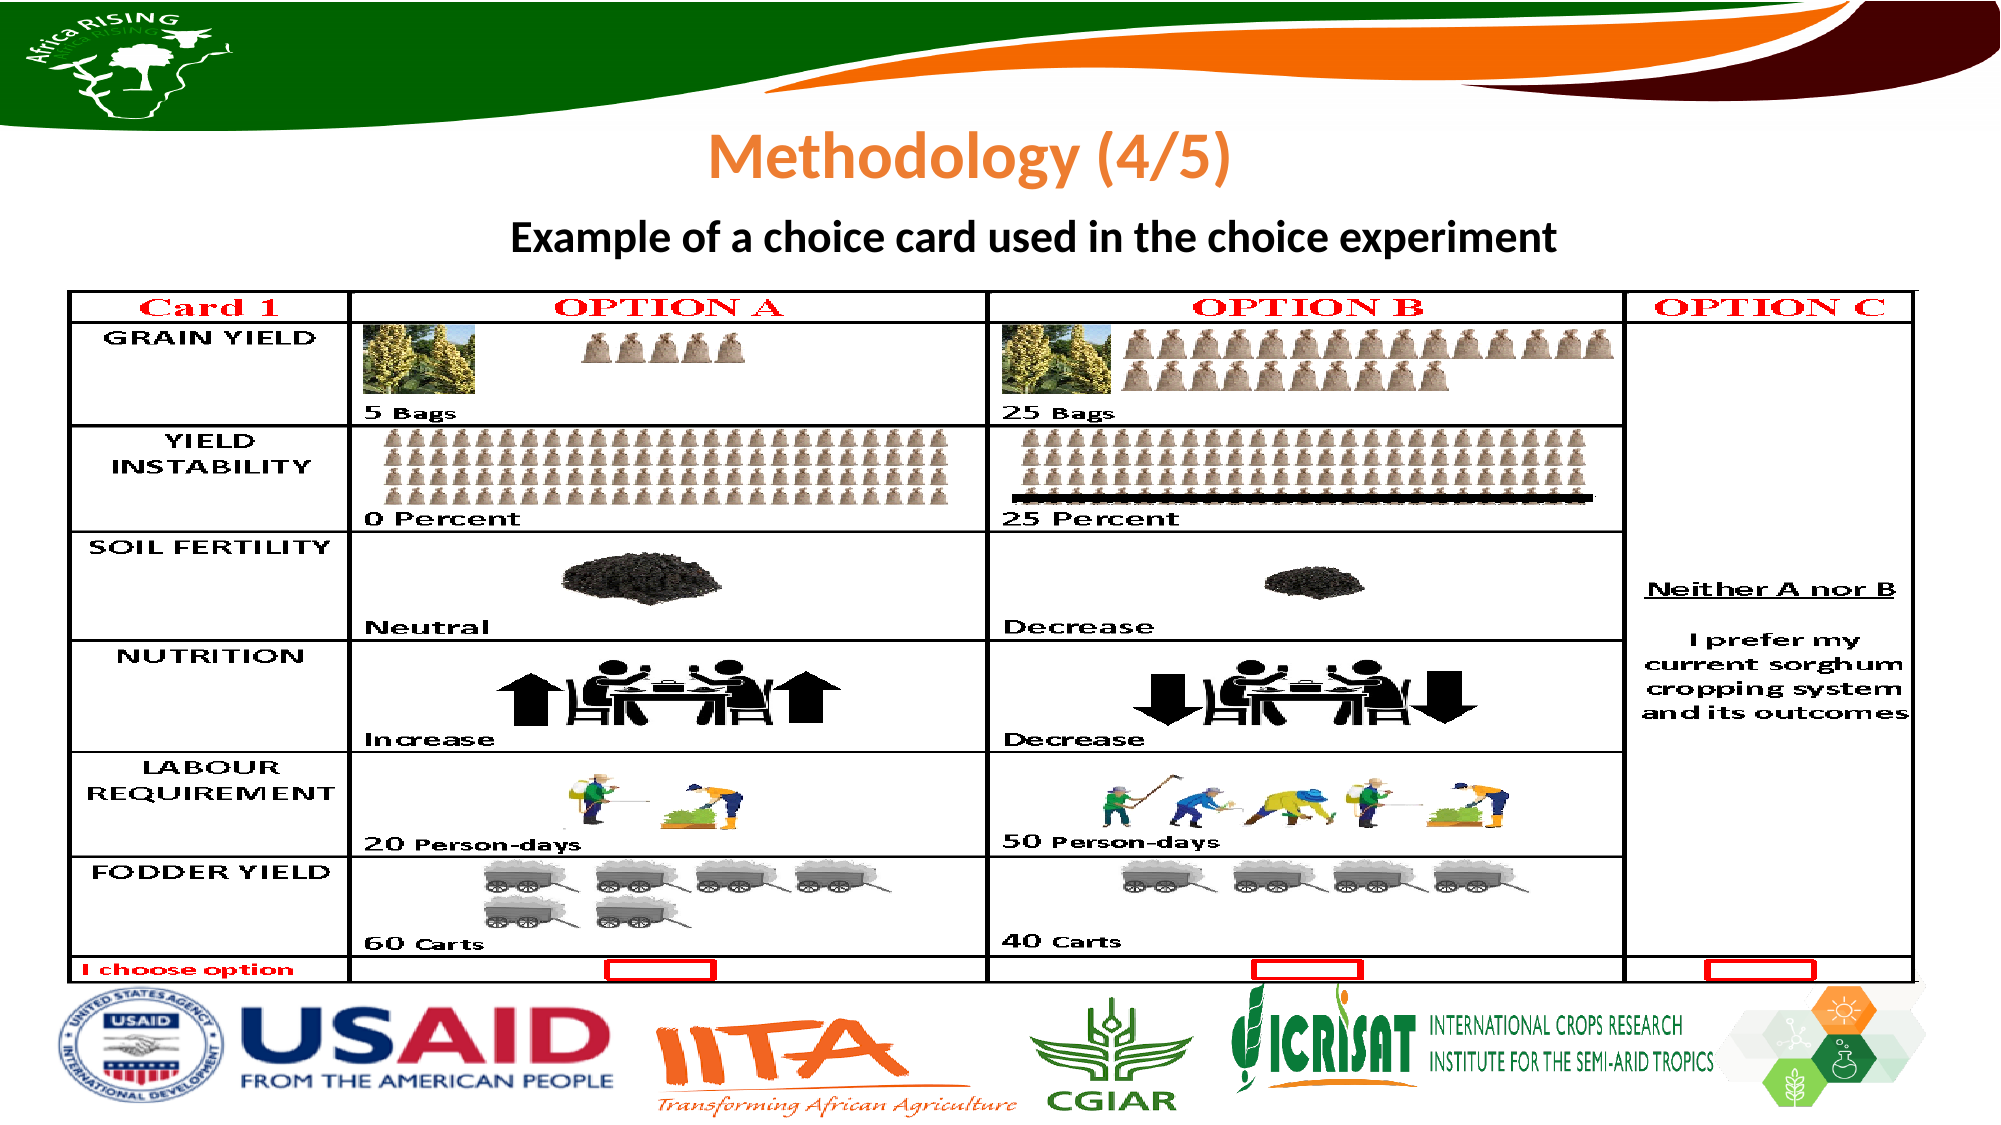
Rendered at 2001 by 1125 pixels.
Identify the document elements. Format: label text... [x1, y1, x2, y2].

text_box Methodology (4/5) [46, 131, 1895, 199]
text_box Example of a choice card used in the choice experiment [495, 199, 1574, 270]
picture [0, 0, 2000, 131]
picture [656, 997, 1194, 1121]
picture [46, 286, 1926, 1107]
